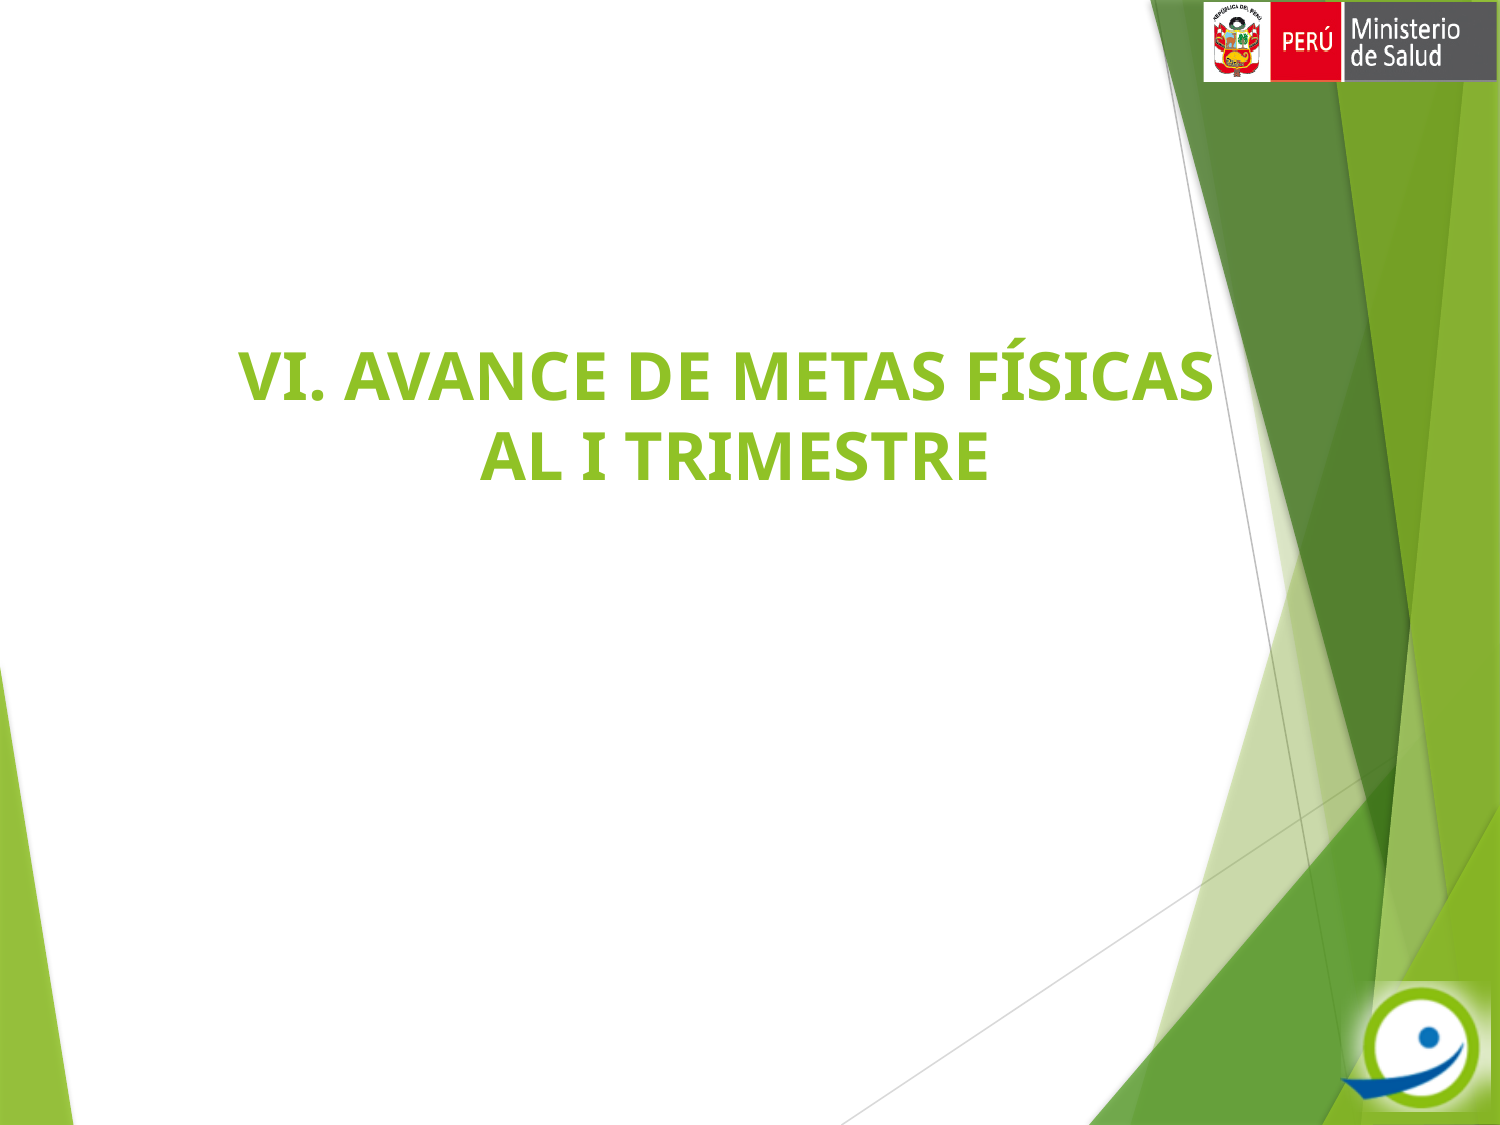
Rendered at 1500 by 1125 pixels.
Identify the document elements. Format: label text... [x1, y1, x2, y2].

picture [1203, 1, 1498, 91]
picture [1339, 981, 1491, 1113]
title VI. AVANCE DE METAS FÍSICAS AL I TRIMESTRE [121, 326, 1351, 693]
